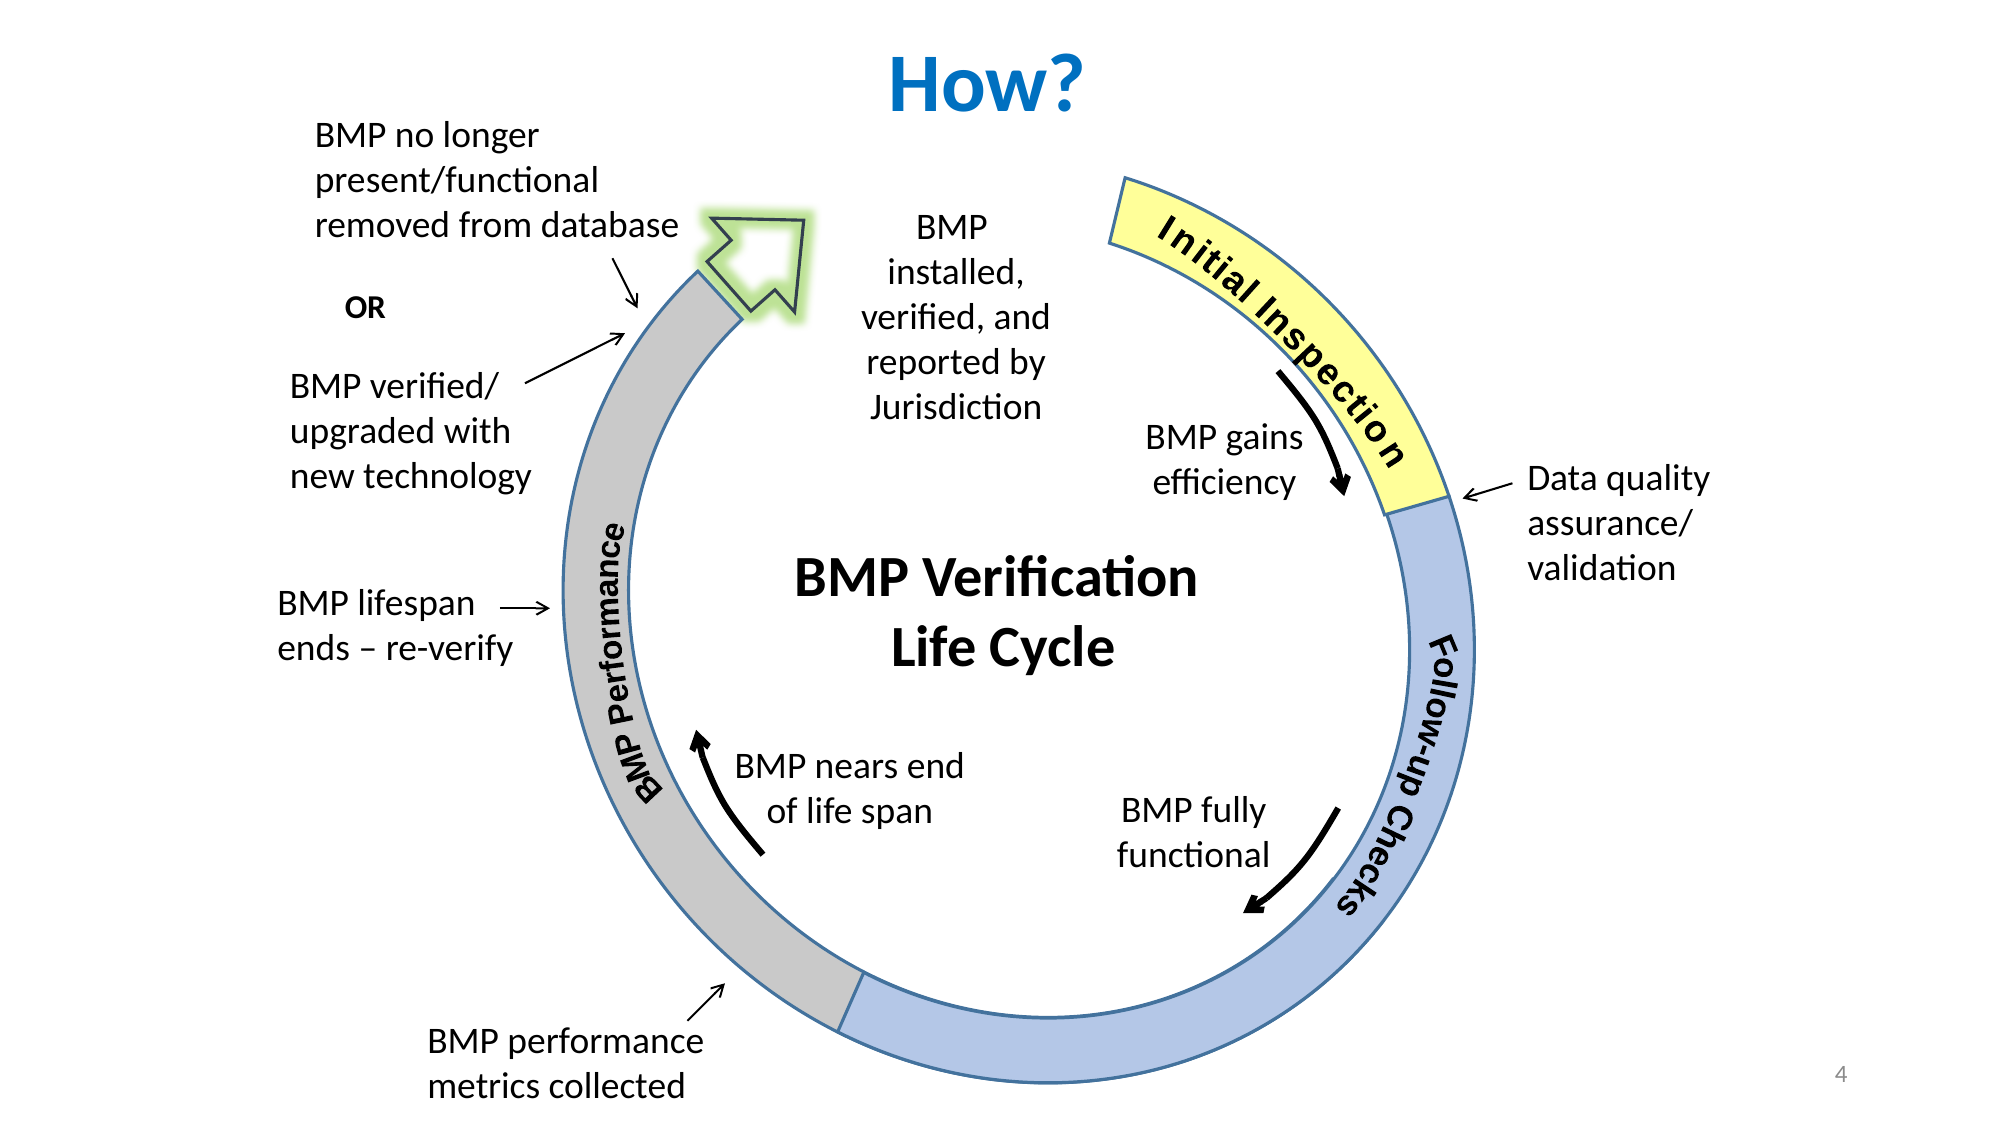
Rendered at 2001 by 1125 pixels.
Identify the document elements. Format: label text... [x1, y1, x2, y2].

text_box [262, 102, 1738, 1115]
slide_number 4 [1738, 1042, 1863, 1103]
text_box How? [530, 20, 1445, 102]
